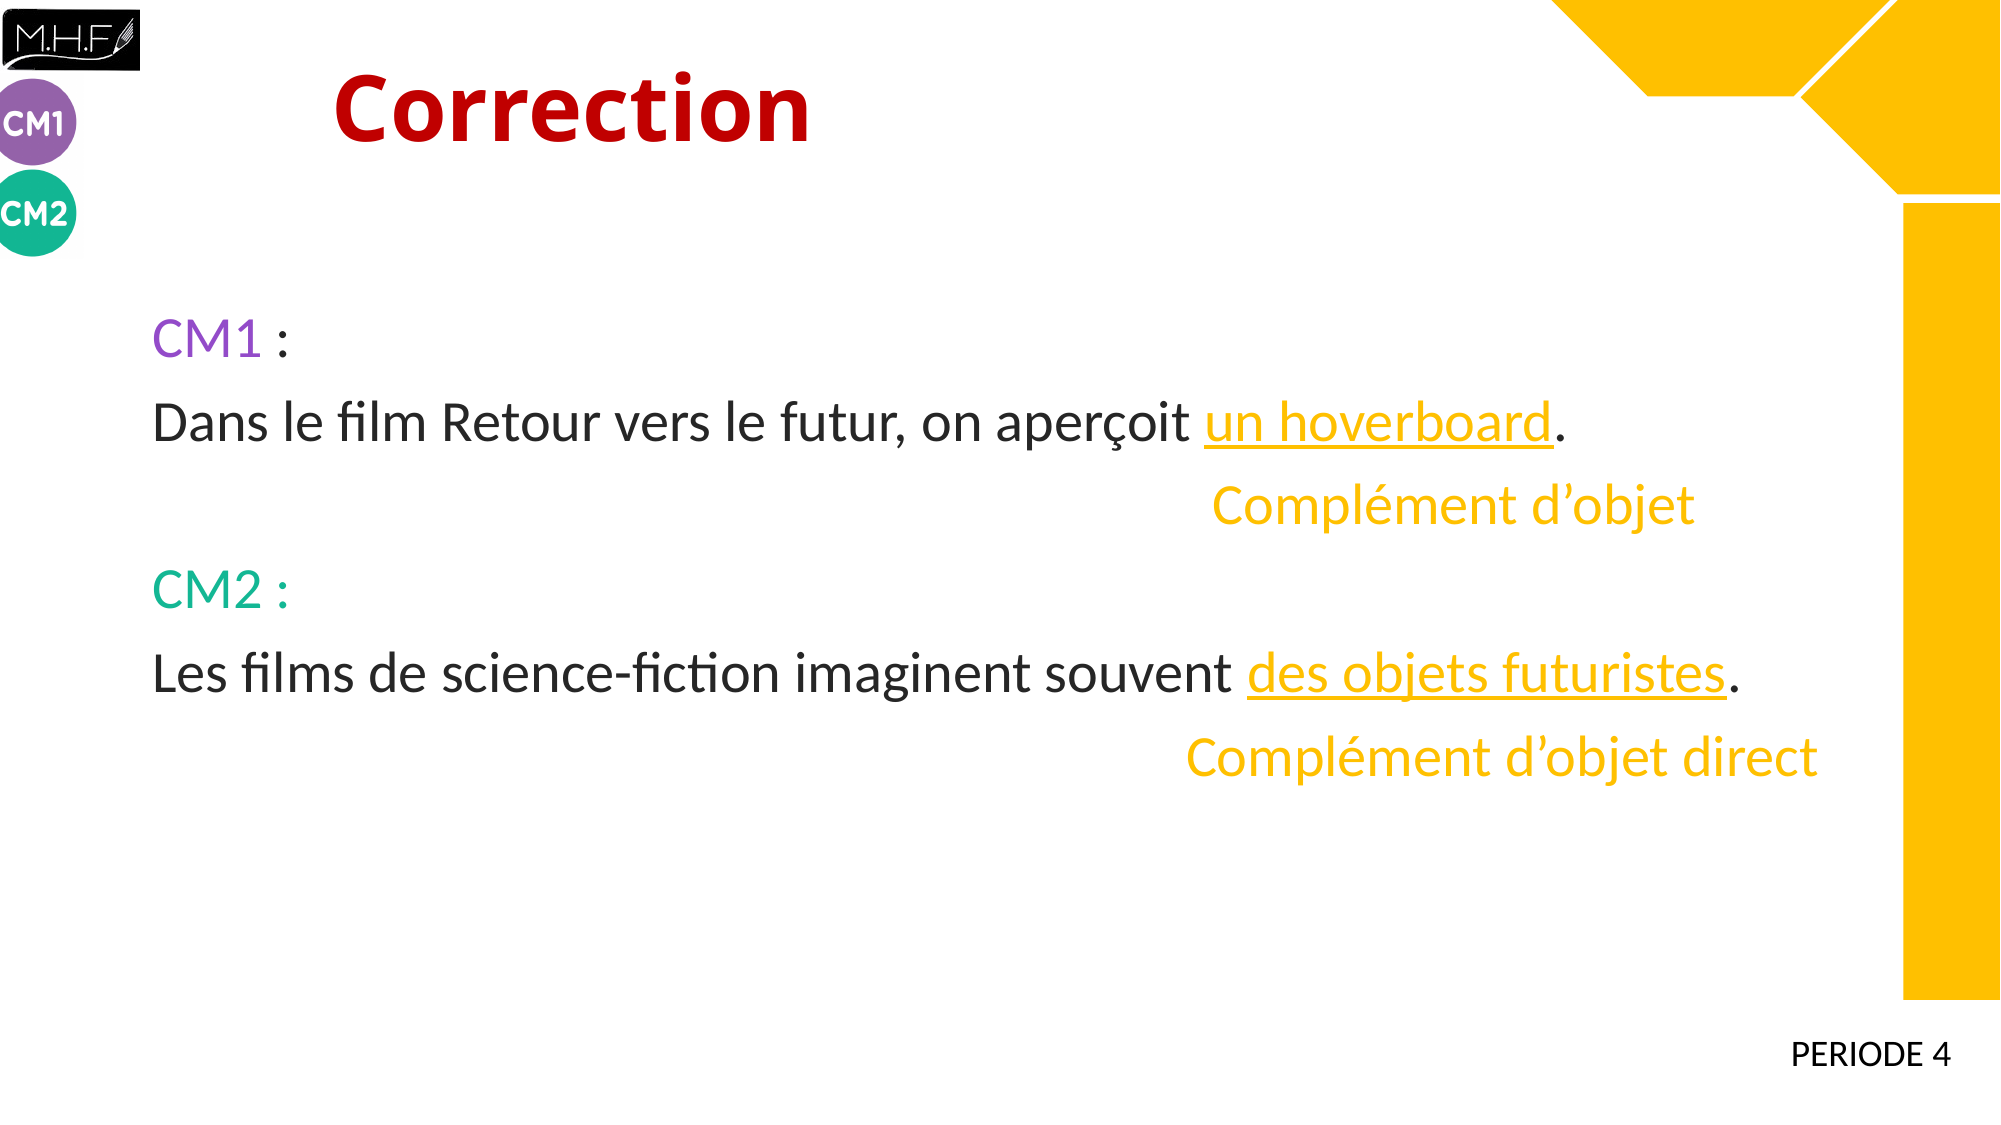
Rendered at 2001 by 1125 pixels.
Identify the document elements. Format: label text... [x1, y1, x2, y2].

picture [0, 7, 140, 259]
text_box [1549, 0, 1892, 98]
text_box [1799, 0, 2000, 196]
title Correction [316, 3, 1863, 221]
text_box [1902, 202, 2000, 1001]
list CM1 : Dans le film Retour vers le futur, on aperçoit un hoverboard. Complément d’objet CM2 : Les films de science-fiction imaginent souvent des objets futuristes. Complément d’objet direct [137, 299, 1863, 1014]
text_box PERIODE 4 [1362, 1021, 1967, 1125]
